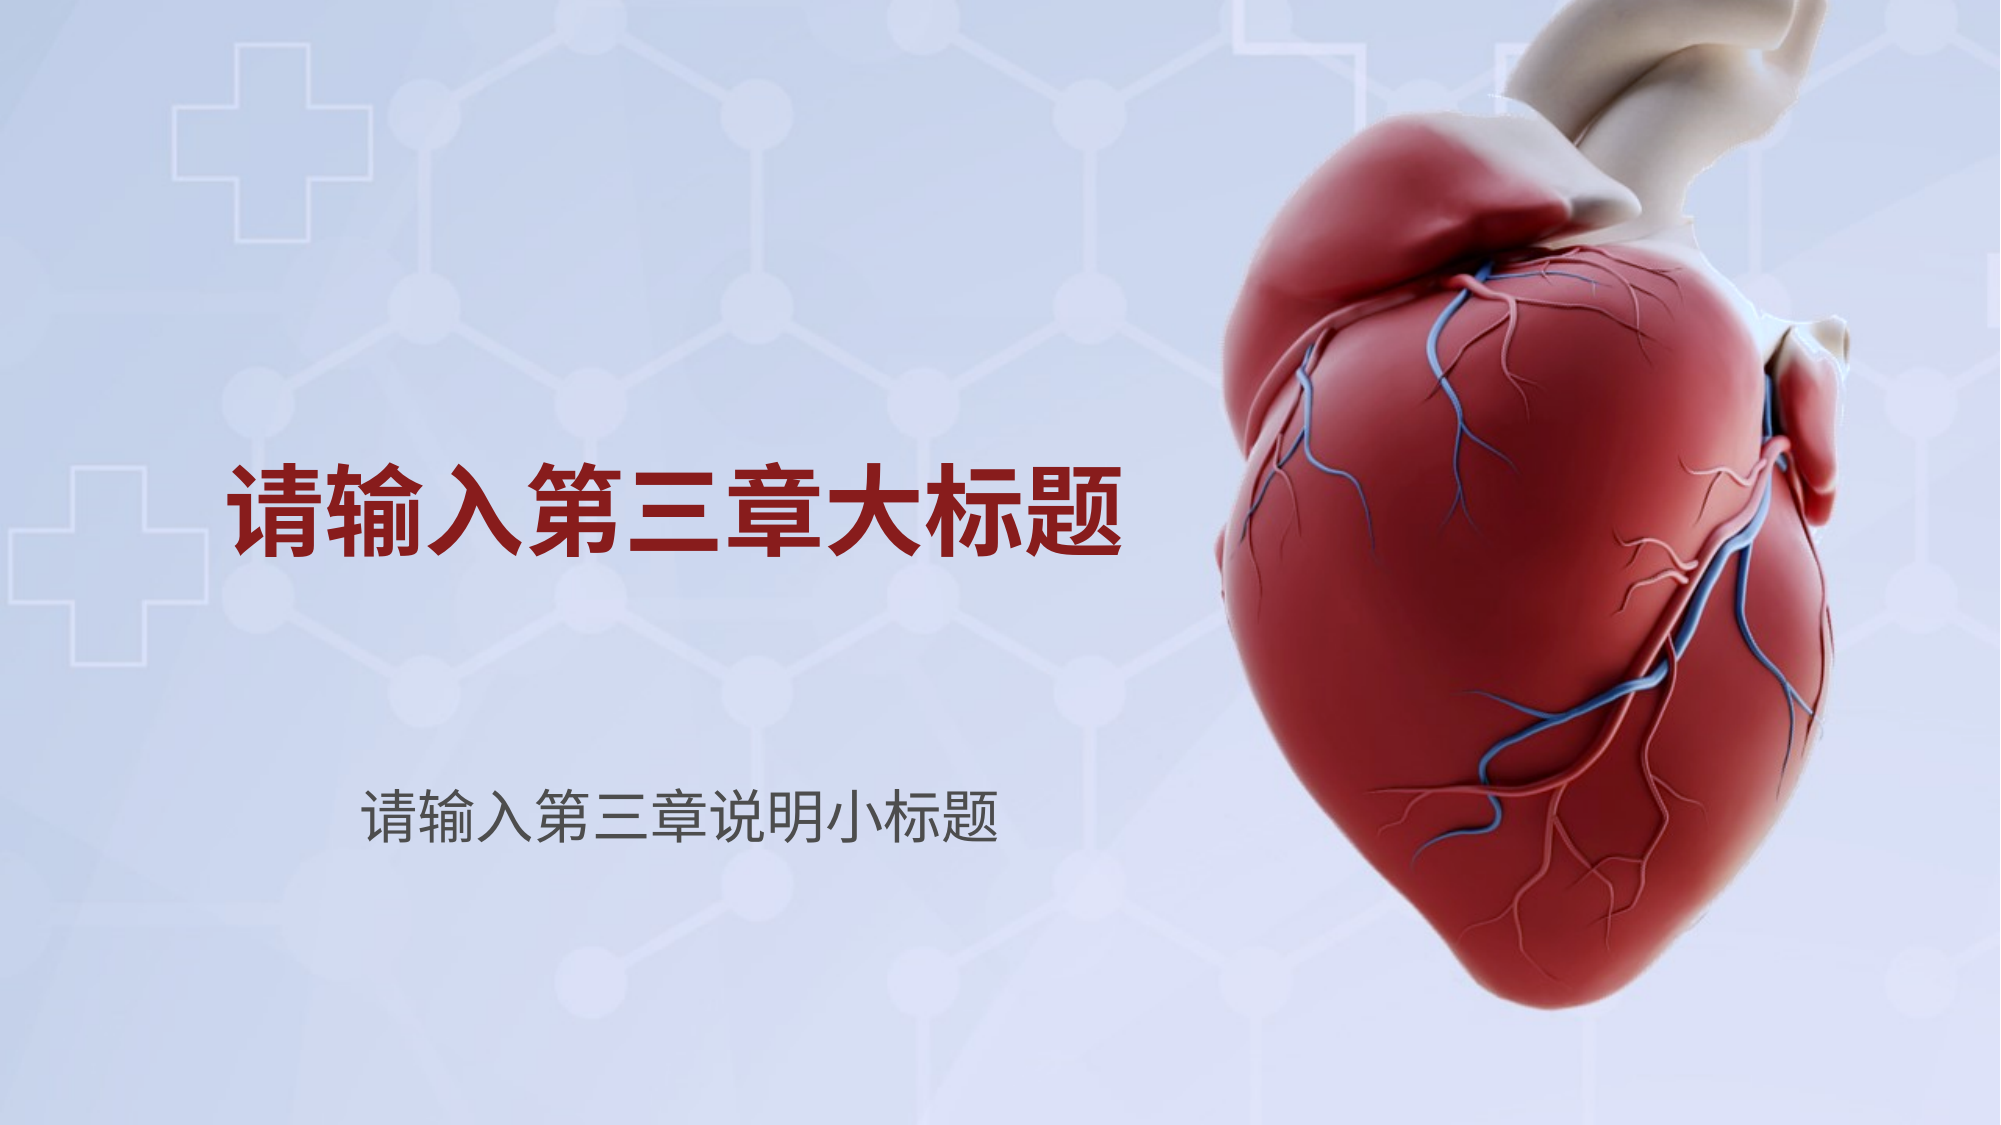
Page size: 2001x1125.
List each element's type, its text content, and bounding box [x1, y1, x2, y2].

title 请输入第三章大标题 [160, 242, 1189, 716]
picture [0, 0, 2000, 1125]
list 请输入第三章说明小标题 [232, 737, 1127, 889]
